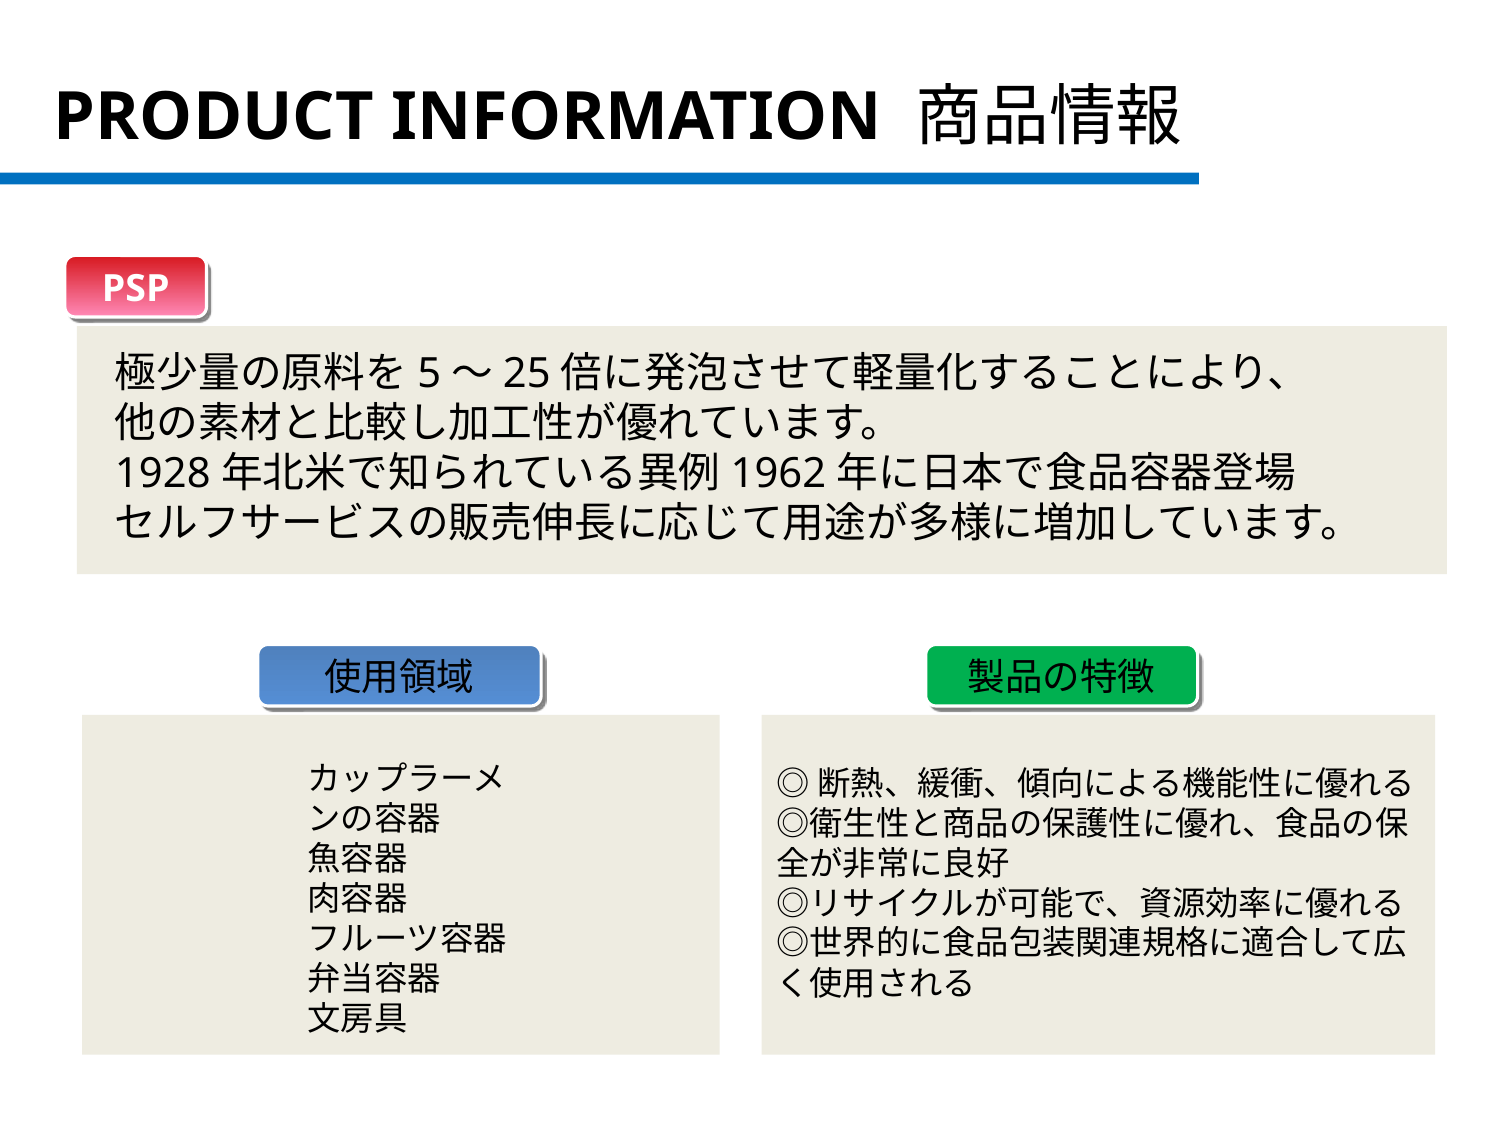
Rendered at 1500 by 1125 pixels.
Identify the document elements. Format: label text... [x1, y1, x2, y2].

text_box 使用領域 [257, 644, 542, 707]
text_box カップラーメンの容器 魚容器 肉容器 フルーツ容器 弁当容器 文房具 [292, 749, 528, 1045]
text_box 極少量の原料を5〜25倍に発泡させて軽量化することにより、 他の素材と比較し加工性が優れています。 1928年北米で知られている異例1962年に日本で食品容器登場 セルフサービスの販売伸長に応じて用途が多様に増加しています。 [100, 337, 1436, 553]
text_box [760, 713, 1437, 1057]
text_box [0, 171, 1201, 186]
text_box [75, 324, 1449, 576]
text_box ◎断熱、緩衝、傾向による機能性に優れる ◎衛生性と商品の保護性に優れ、食品の保全が非常に良好 ◎リサイクルが可能で、資源効率に優れる ◎世界的に食品包装関連規格に適合して広く使用される [761, 714, 1436, 1009]
text_box [80, 713, 722, 1057]
text_box PRODUCT INFORMATION 商品情報 [0, 19, 1223, 207]
text_box PSP [64, 255, 207, 317]
text_box 製品の特徴 [925, 644, 1198, 707]
